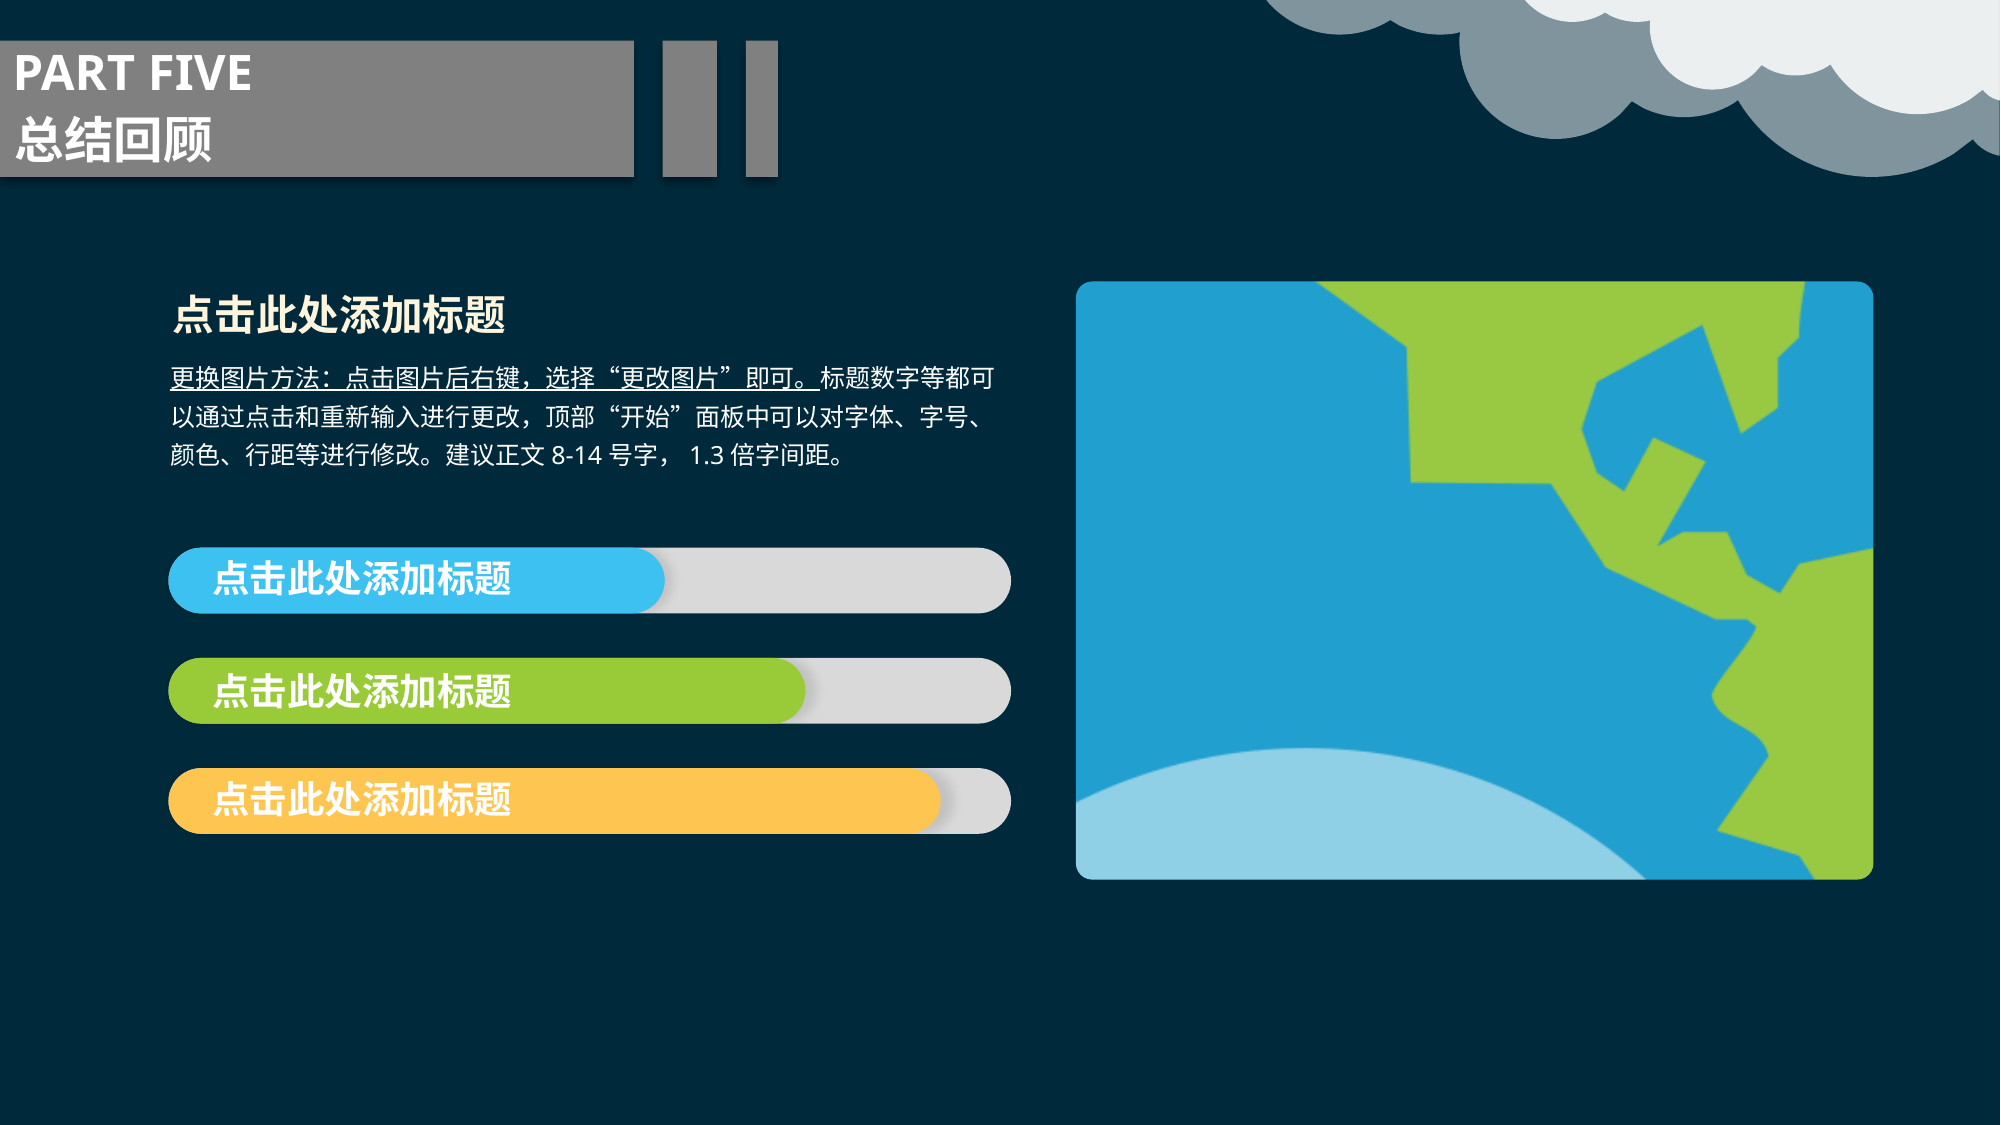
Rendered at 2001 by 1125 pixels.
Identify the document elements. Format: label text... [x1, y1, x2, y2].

text_box 点击此处添加标题 [197, 547, 590, 608]
list PART FIVE [0, 40, 634, 108]
text_box [167, 767, 942, 835]
text_box [167, 656, 807, 725]
text_box [167, 546, 666, 615]
text_box 点击此处添加标题 [197, 768, 590, 829]
text_box 点击此处添加标题 [157, 281, 550, 347]
list 总结回顾 [0, 108, 634, 177]
text_box 点击此处添加标题 [197, 660, 590, 721]
picture [1076, 282, 1873, 879]
text_box [937, 767, 1013, 835]
text_box [797, 656, 1013, 725]
text_box 更换图片方法：点击图片后右键，选择“更改图片”即可。标题数字等都可以通过点击和重新输入进行更改，顶部“开始”面板中可以对字体、字号、颜色、行距等进行修改。建议正文8-14号字，1.3倍字间距。 [155, 345, 1012, 478]
text_box [656, 546, 1013, 615]
